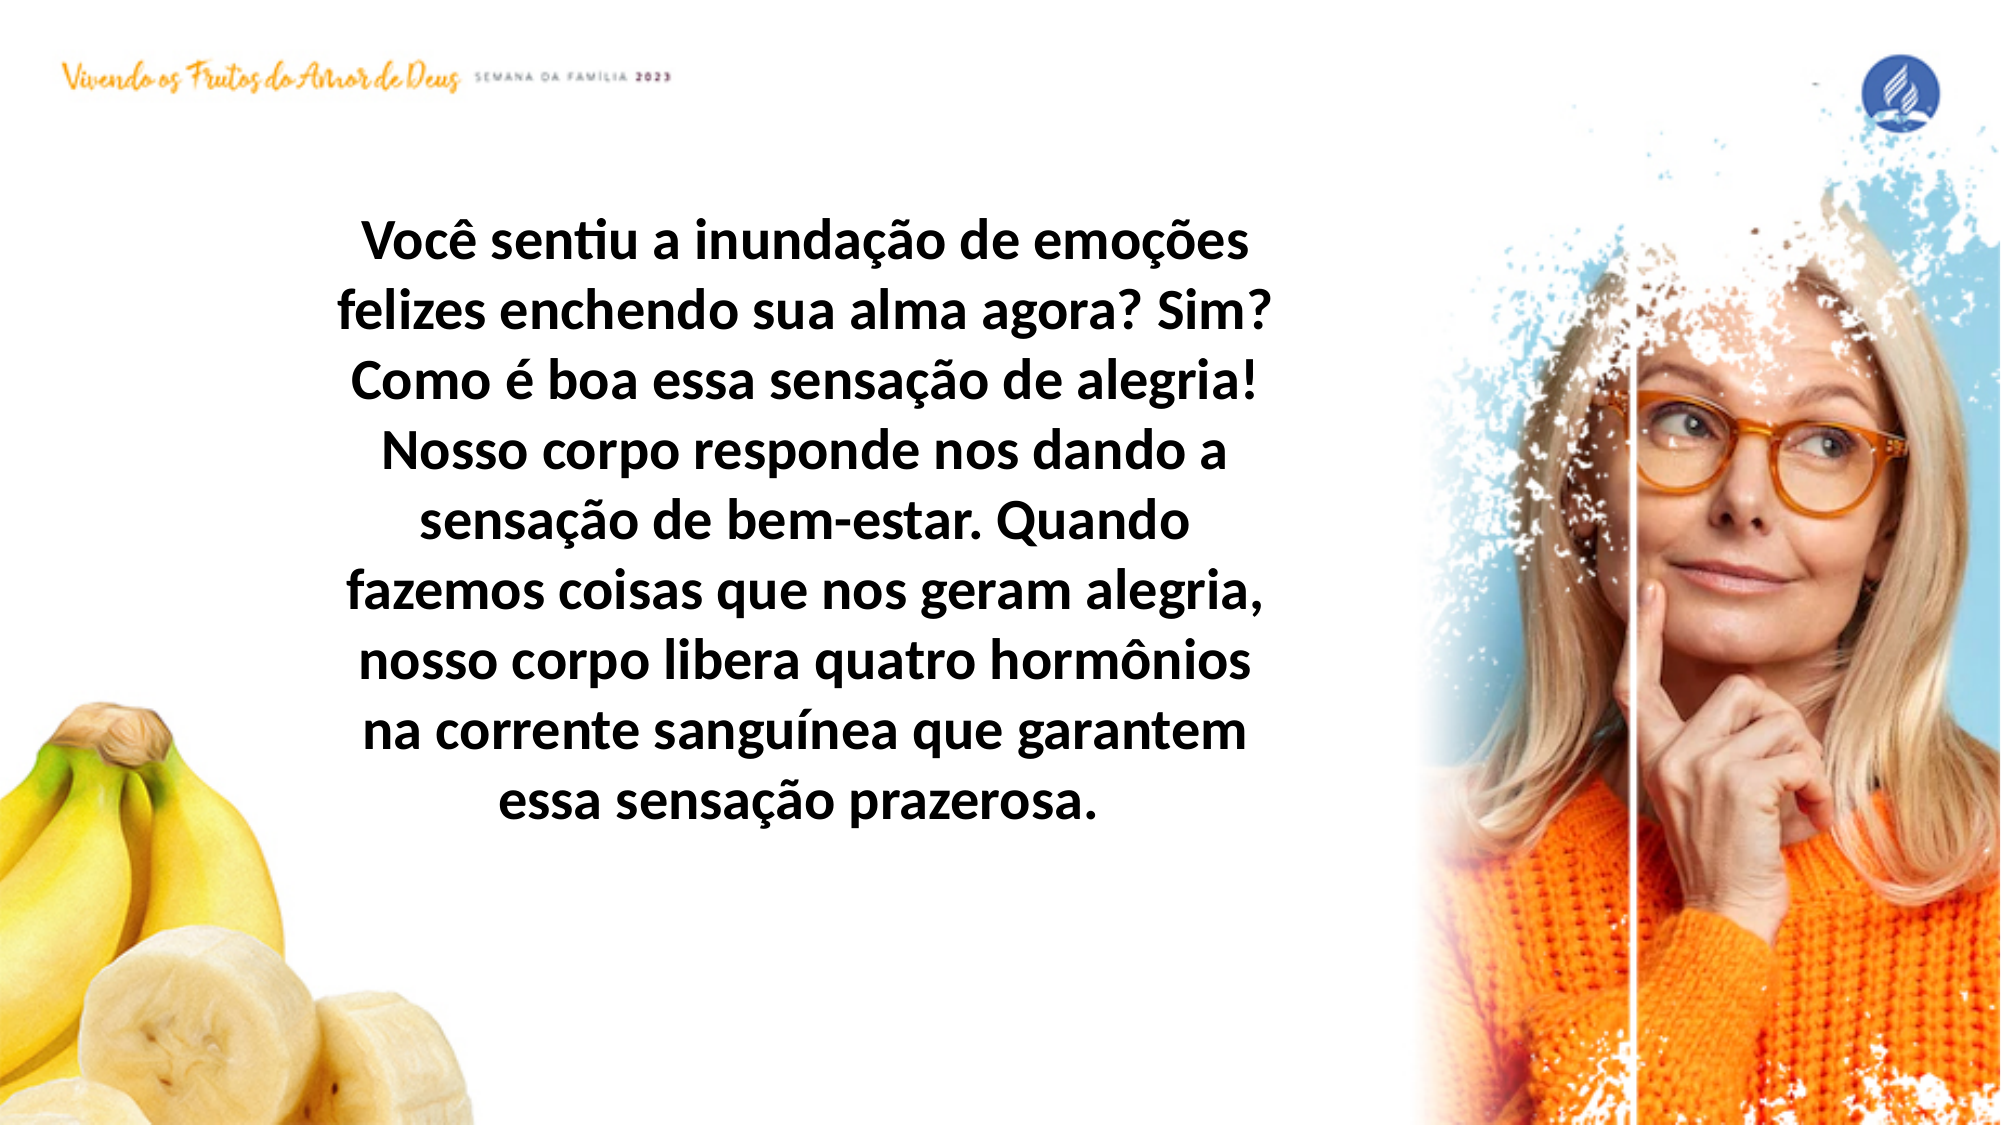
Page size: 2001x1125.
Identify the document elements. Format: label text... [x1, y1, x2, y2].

picture [0, 0, 2001, 1125]
text_box Você sentiu a inundação de emoções felizes enchendo sua alma agora? Sim? Como é boa essa sensação de alegria! Nosso corpo responde nos dando a sensação de bem-estar. Quando fazemos coisas que nos geram alegria, nosso corpo libera quatro hormônios na corrente sanguínea que garantem essa sensação prazerosa. [303, 193, 1314, 839]
